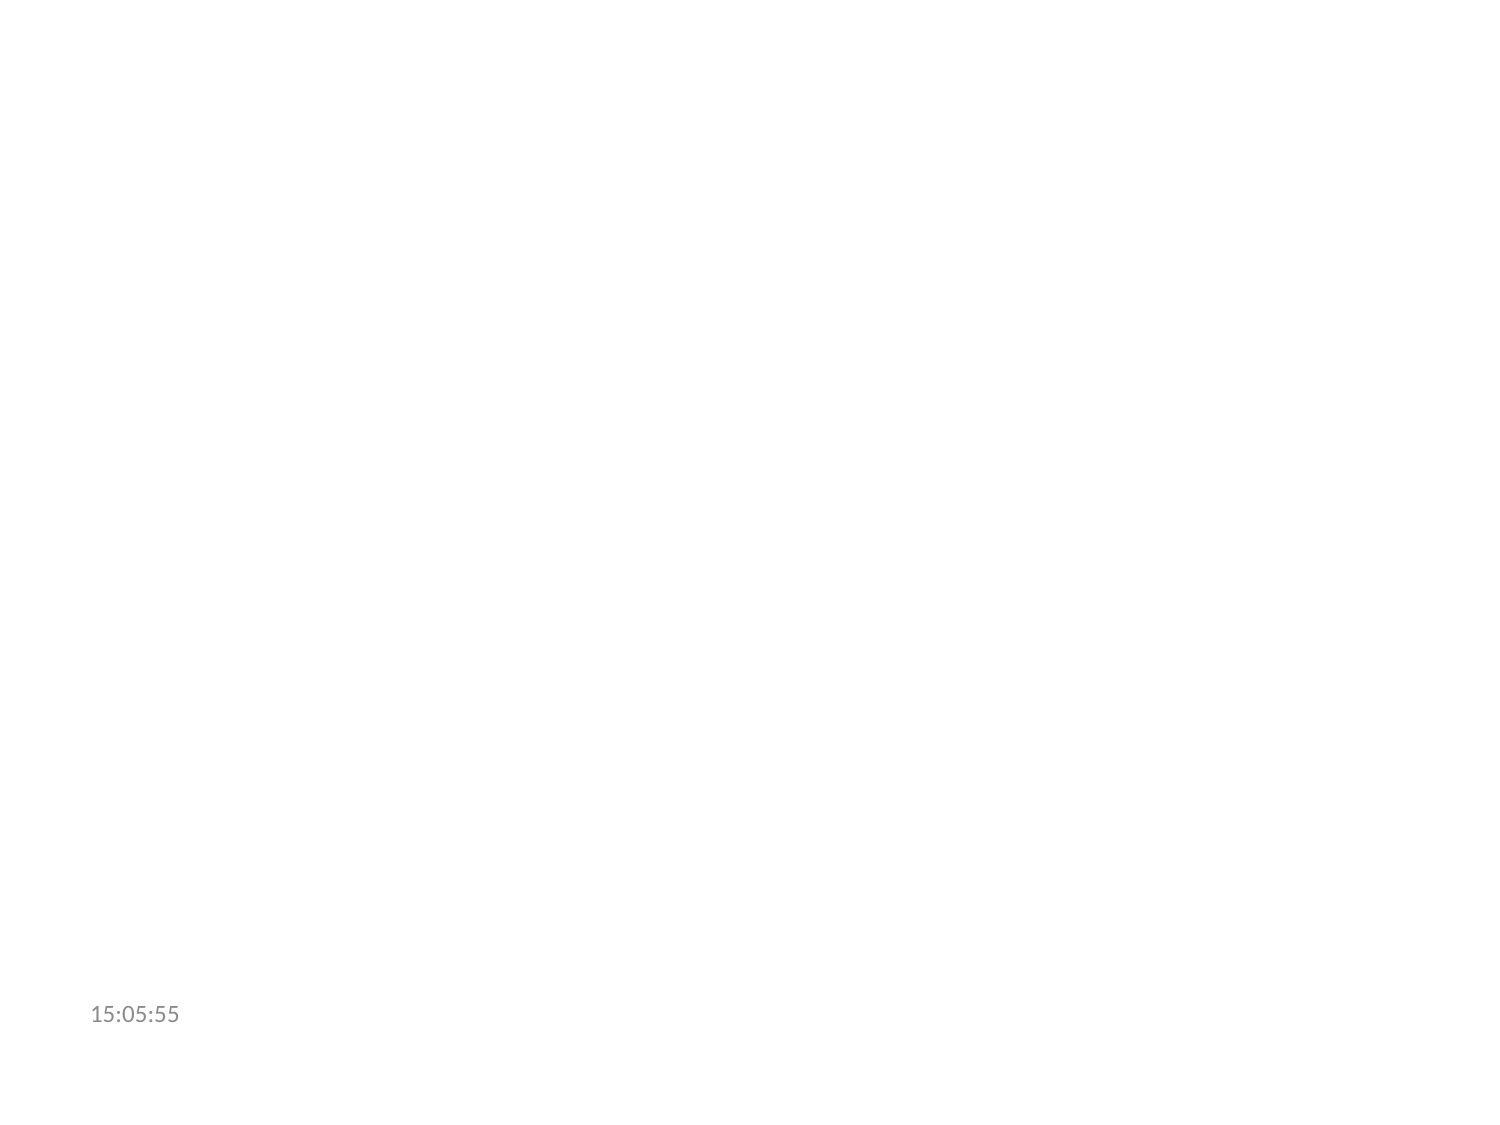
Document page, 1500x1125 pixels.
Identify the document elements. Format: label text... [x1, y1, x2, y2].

text_box 15:35:09 [75, 982, 425, 1043]
